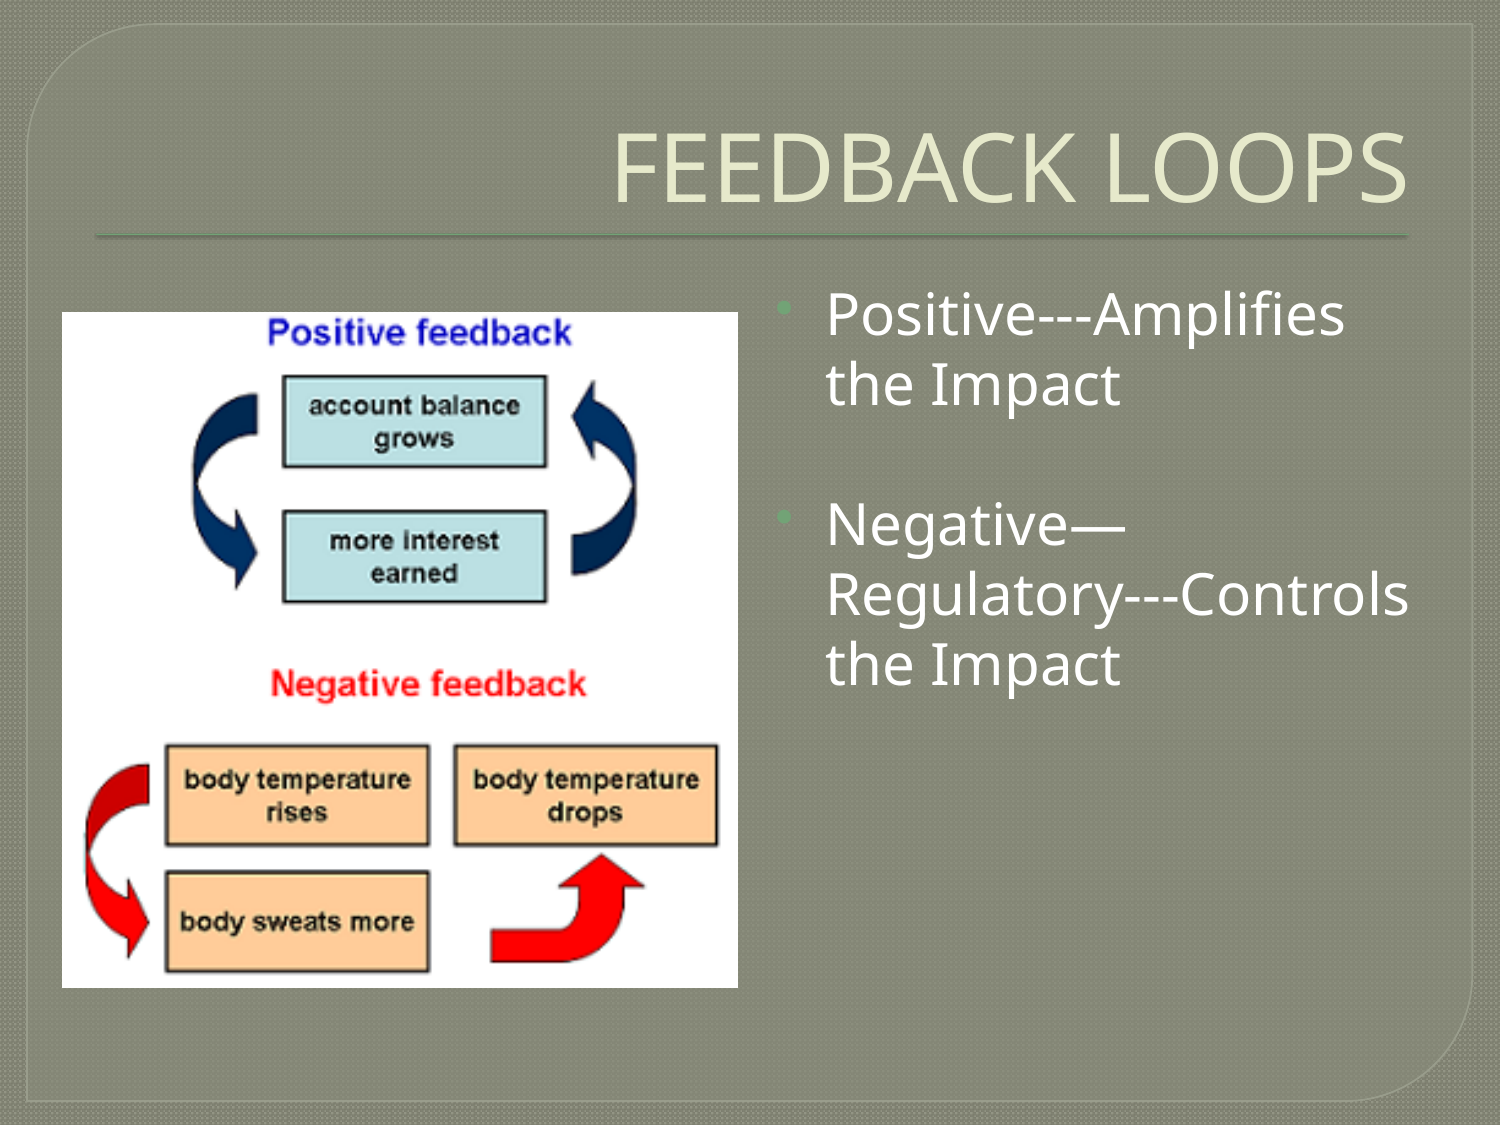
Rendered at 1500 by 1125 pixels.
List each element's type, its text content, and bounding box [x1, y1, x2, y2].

title FEEDBACK LOOPS [75, 41, 1425, 230]
picture [62, 312, 738, 988]
list Positive---Amplifies the Impact Negative—Regulatory---Controls the Impact [762, 270, 1425, 1013]
